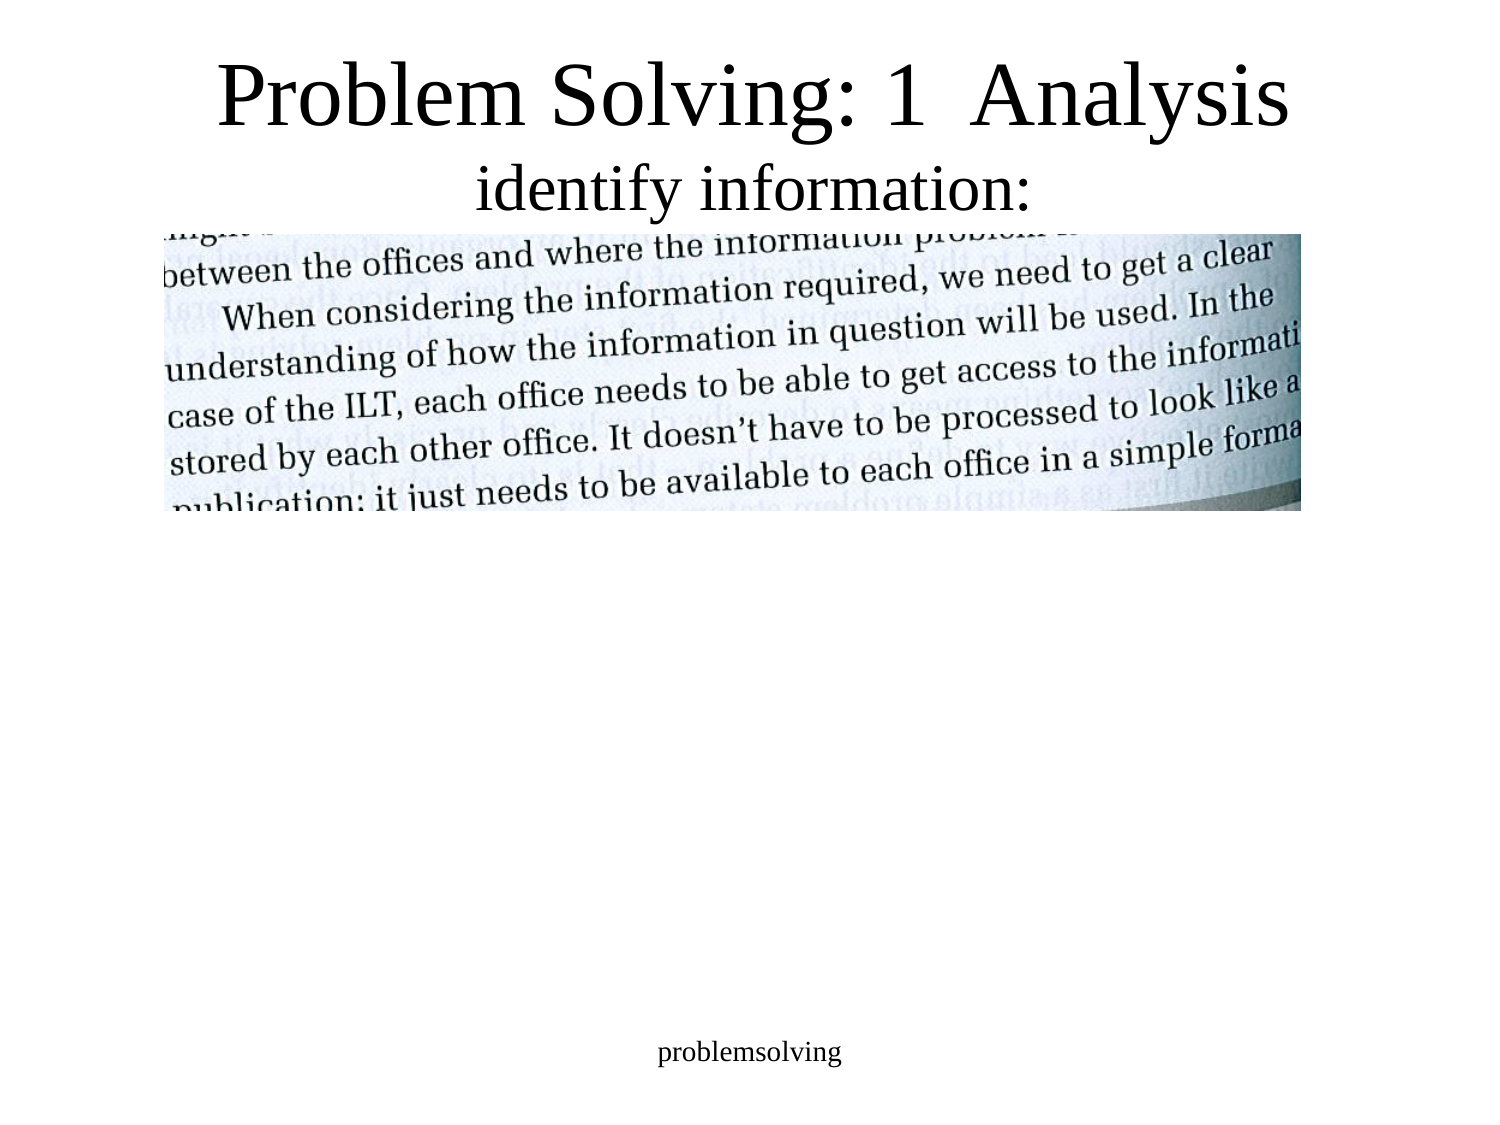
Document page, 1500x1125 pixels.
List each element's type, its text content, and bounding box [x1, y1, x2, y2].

title Problem Solving: 1 Analysis identify information: [116, 34, 1393, 223]
picture [163, 234, 1302, 511]
footer problemsolving [512, 1024, 988, 1101]
